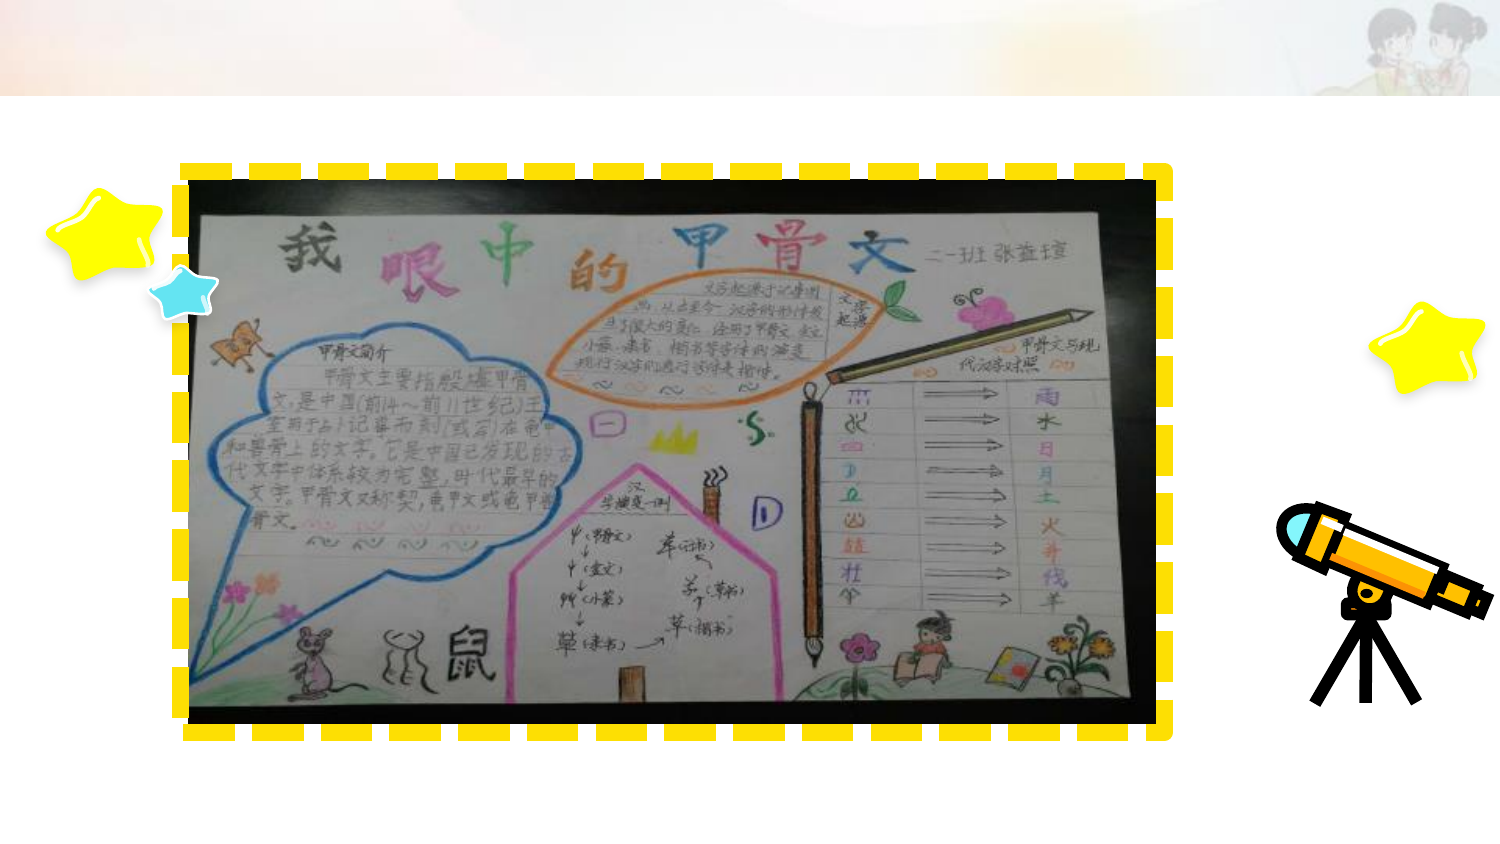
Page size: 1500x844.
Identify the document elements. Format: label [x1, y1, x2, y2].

text_box [148, 264, 220, 317]
text_box [1370, 301, 1488, 388]
text_box [1274, 520, 1493, 704]
text_box [47, 187, 165, 274]
picture [0, 0, 1500, 96]
picture [188, 179, 1156, 724]
